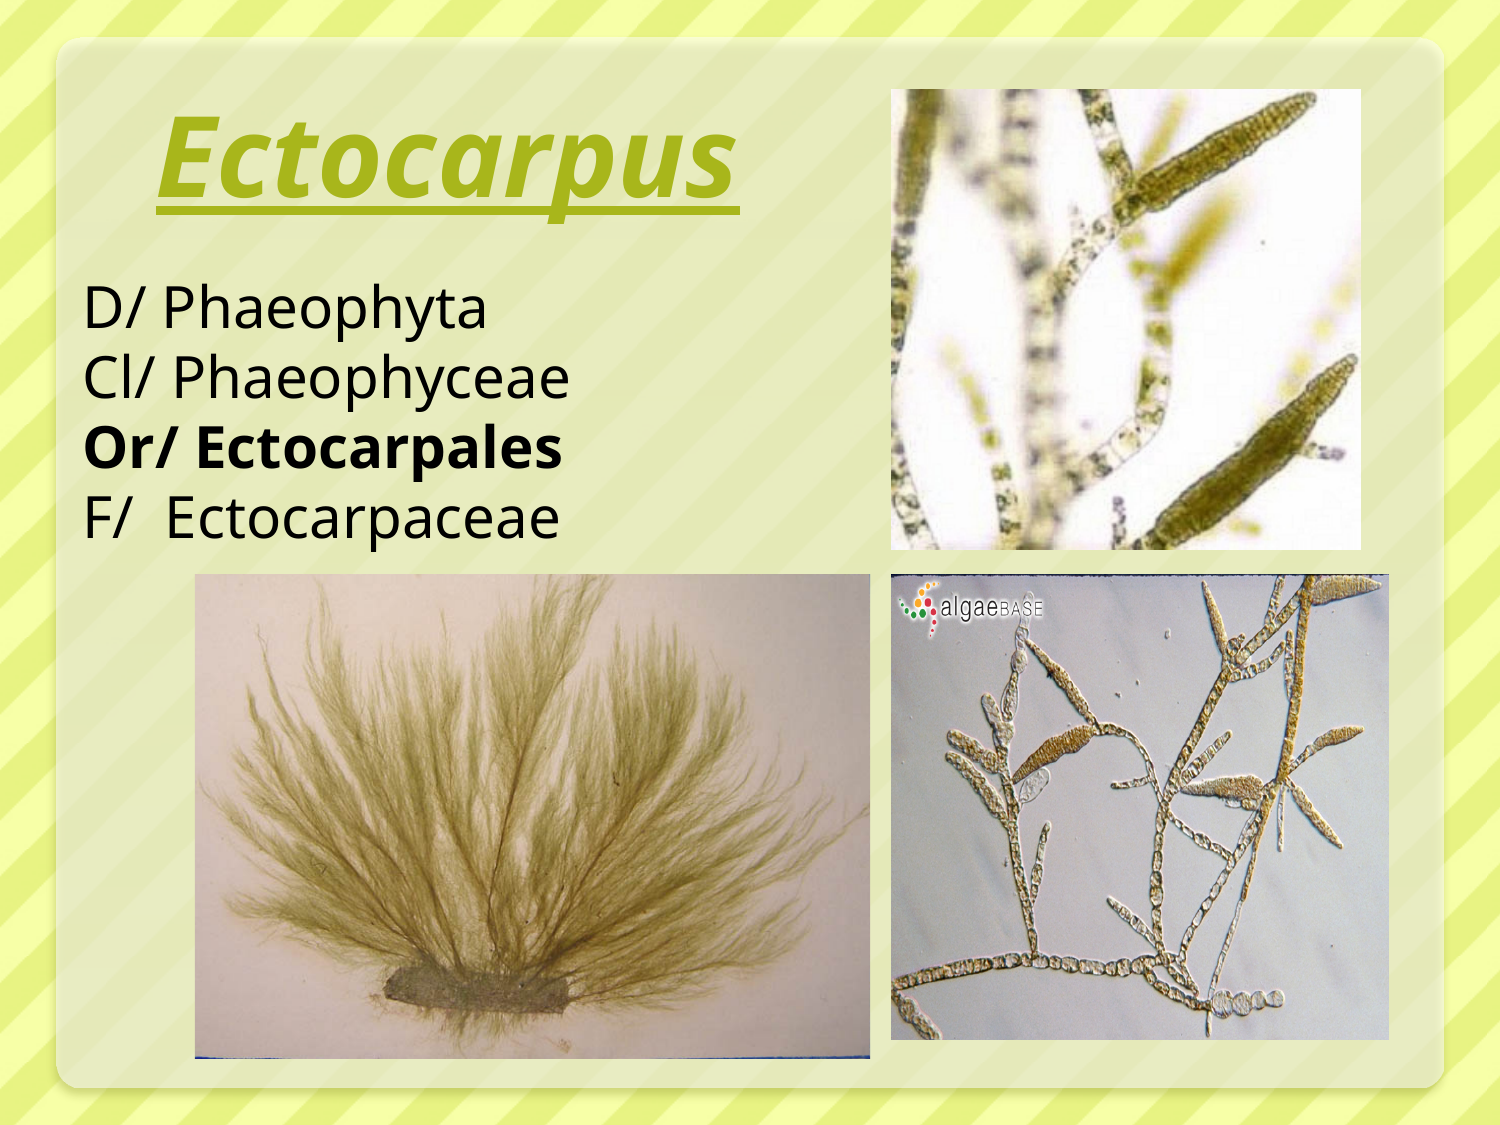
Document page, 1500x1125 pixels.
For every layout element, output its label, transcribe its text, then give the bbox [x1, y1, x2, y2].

text_box Ectocarpus [140, 78, 755, 228]
list D/ Phaeophyta Cl/ Phaeophyceae Or/ Ectocarpales F/ Ectocarpaceae [75, 262, 1425, 1005]
picture [194, 574, 871, 1059]
picture [891, 574, 1389, 1040]
picture [891, 89, 1361, 550]
